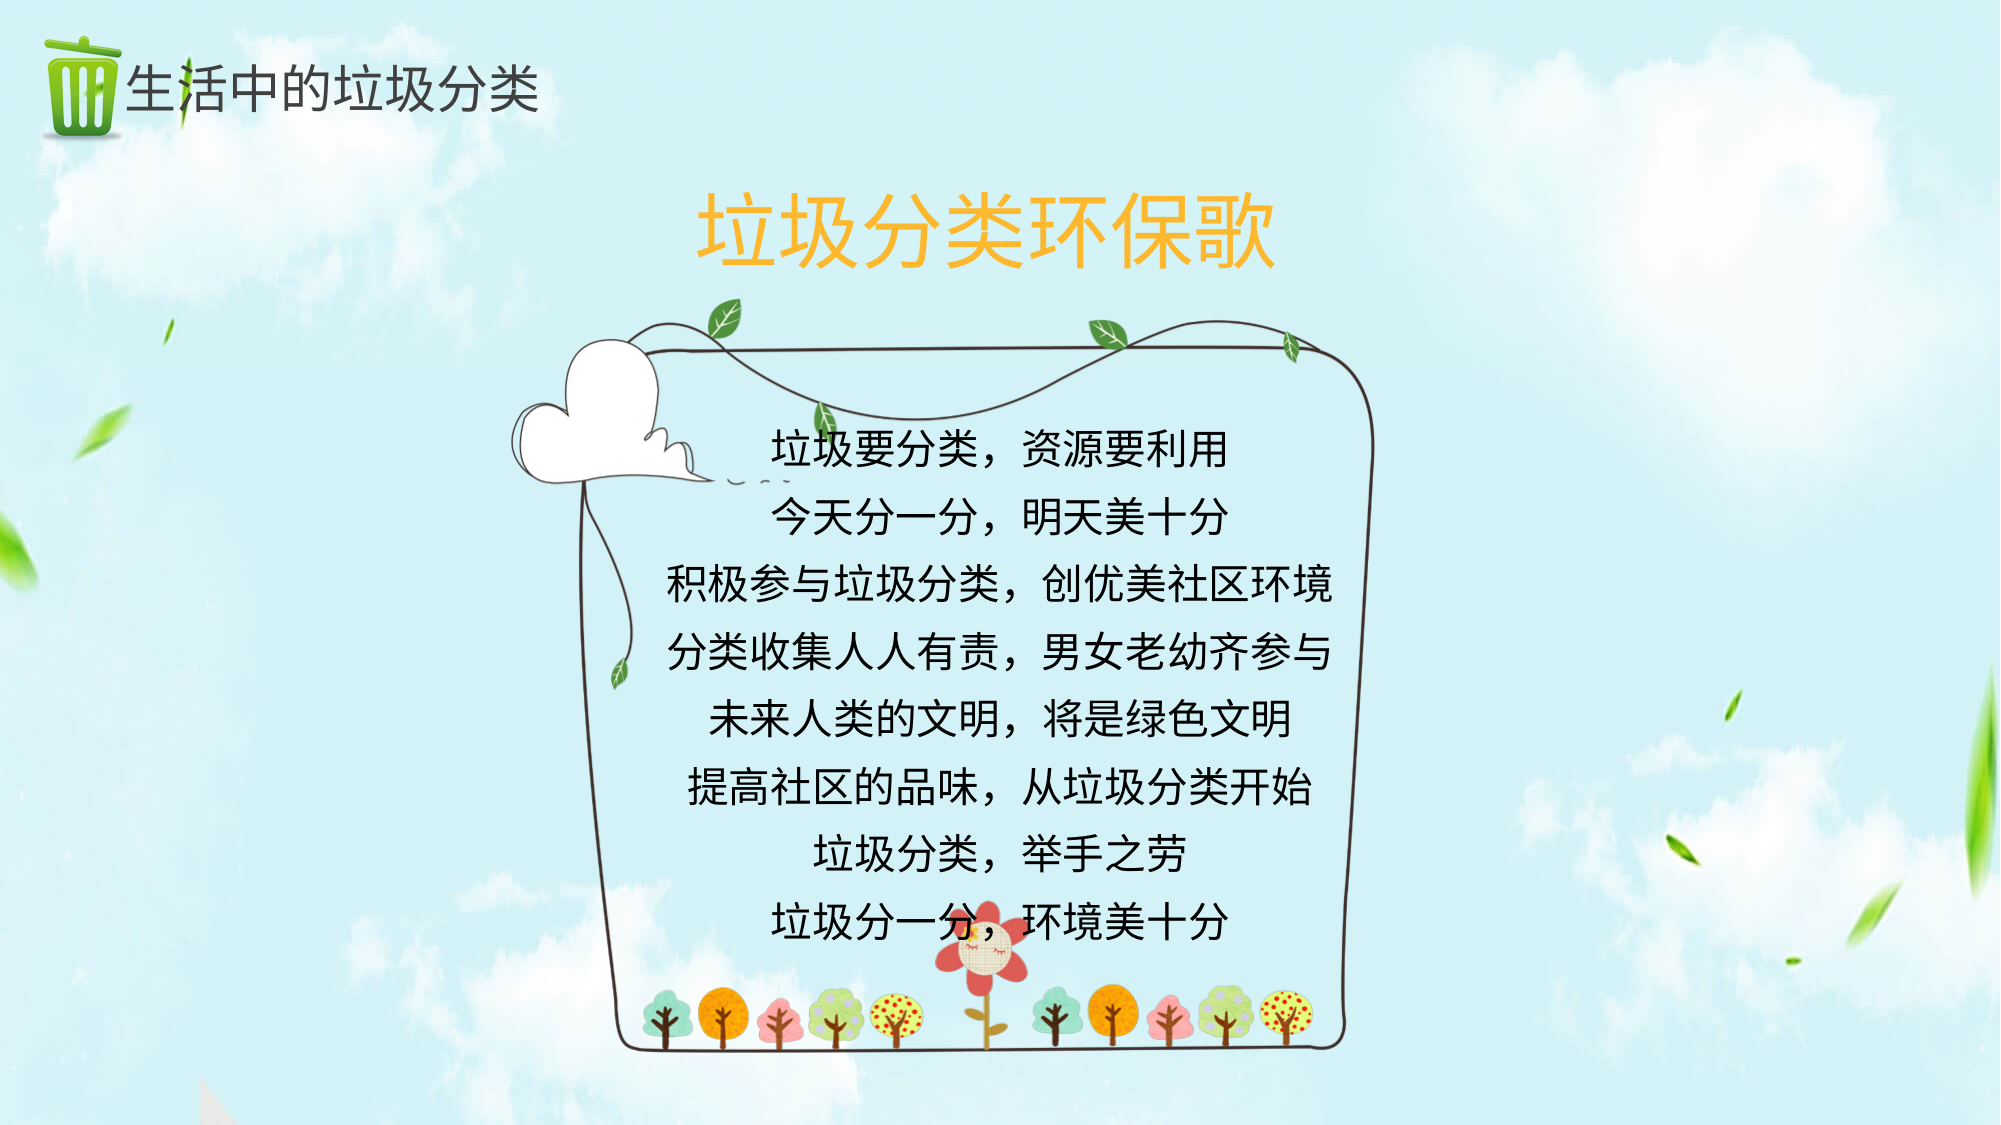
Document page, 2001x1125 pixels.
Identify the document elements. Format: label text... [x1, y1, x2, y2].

picture [0, 0, 2000, 1125]
text_box 生活中的垃圾分类 [146, 48, 556, 126]
text_box 垃圾分类环保歌 [679, 171, 1292, 234]
